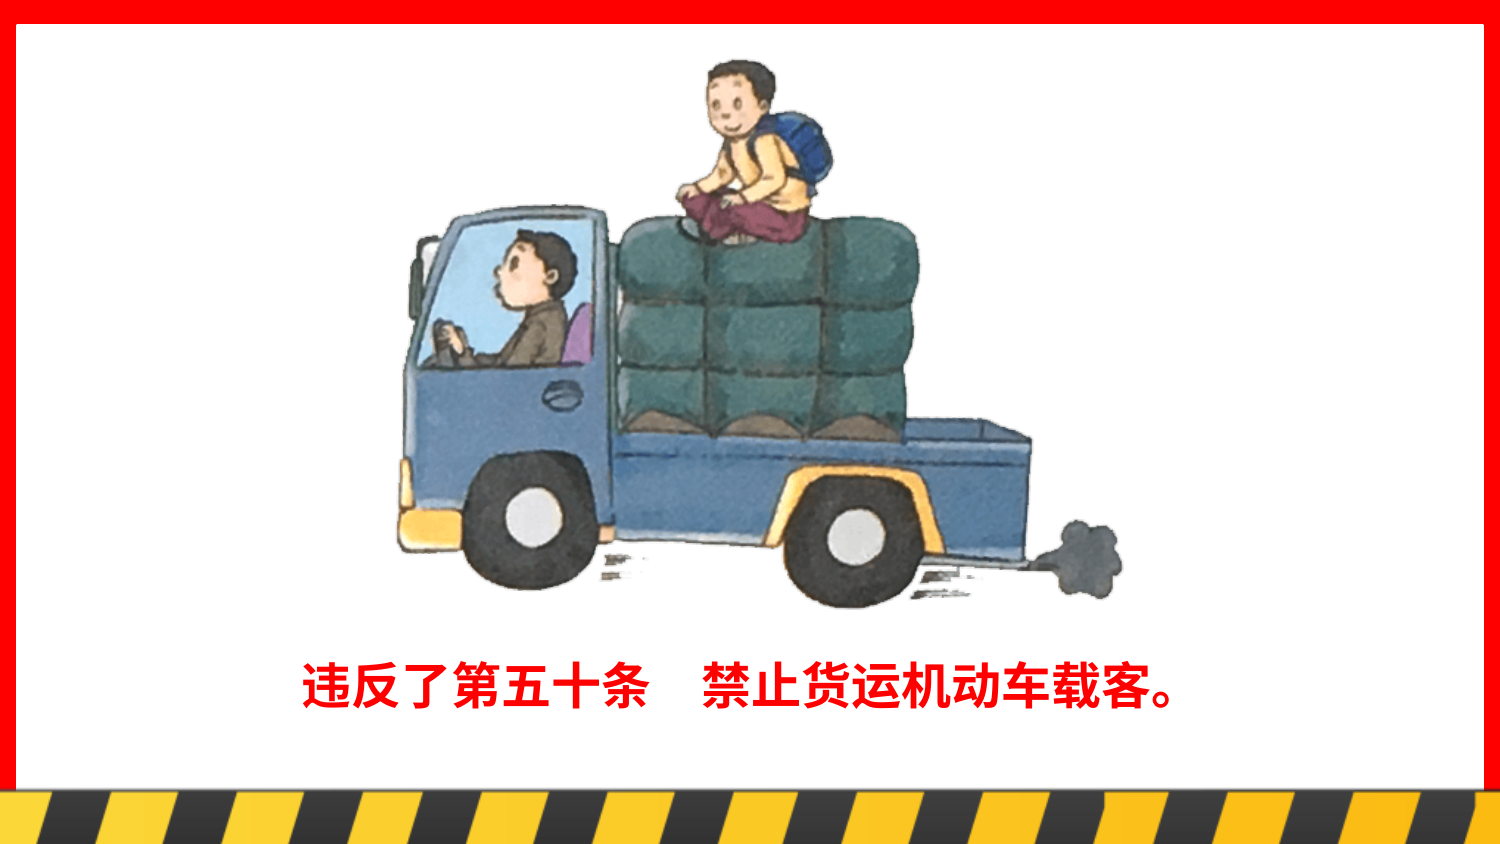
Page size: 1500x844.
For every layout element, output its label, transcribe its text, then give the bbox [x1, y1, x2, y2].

picture [322, 0, 1178, 679]
picture [0, 774, 1500, 844]
text_box 违反了第五十条 禁止货运机动车载客。 [286, 647, 1214, 722]
